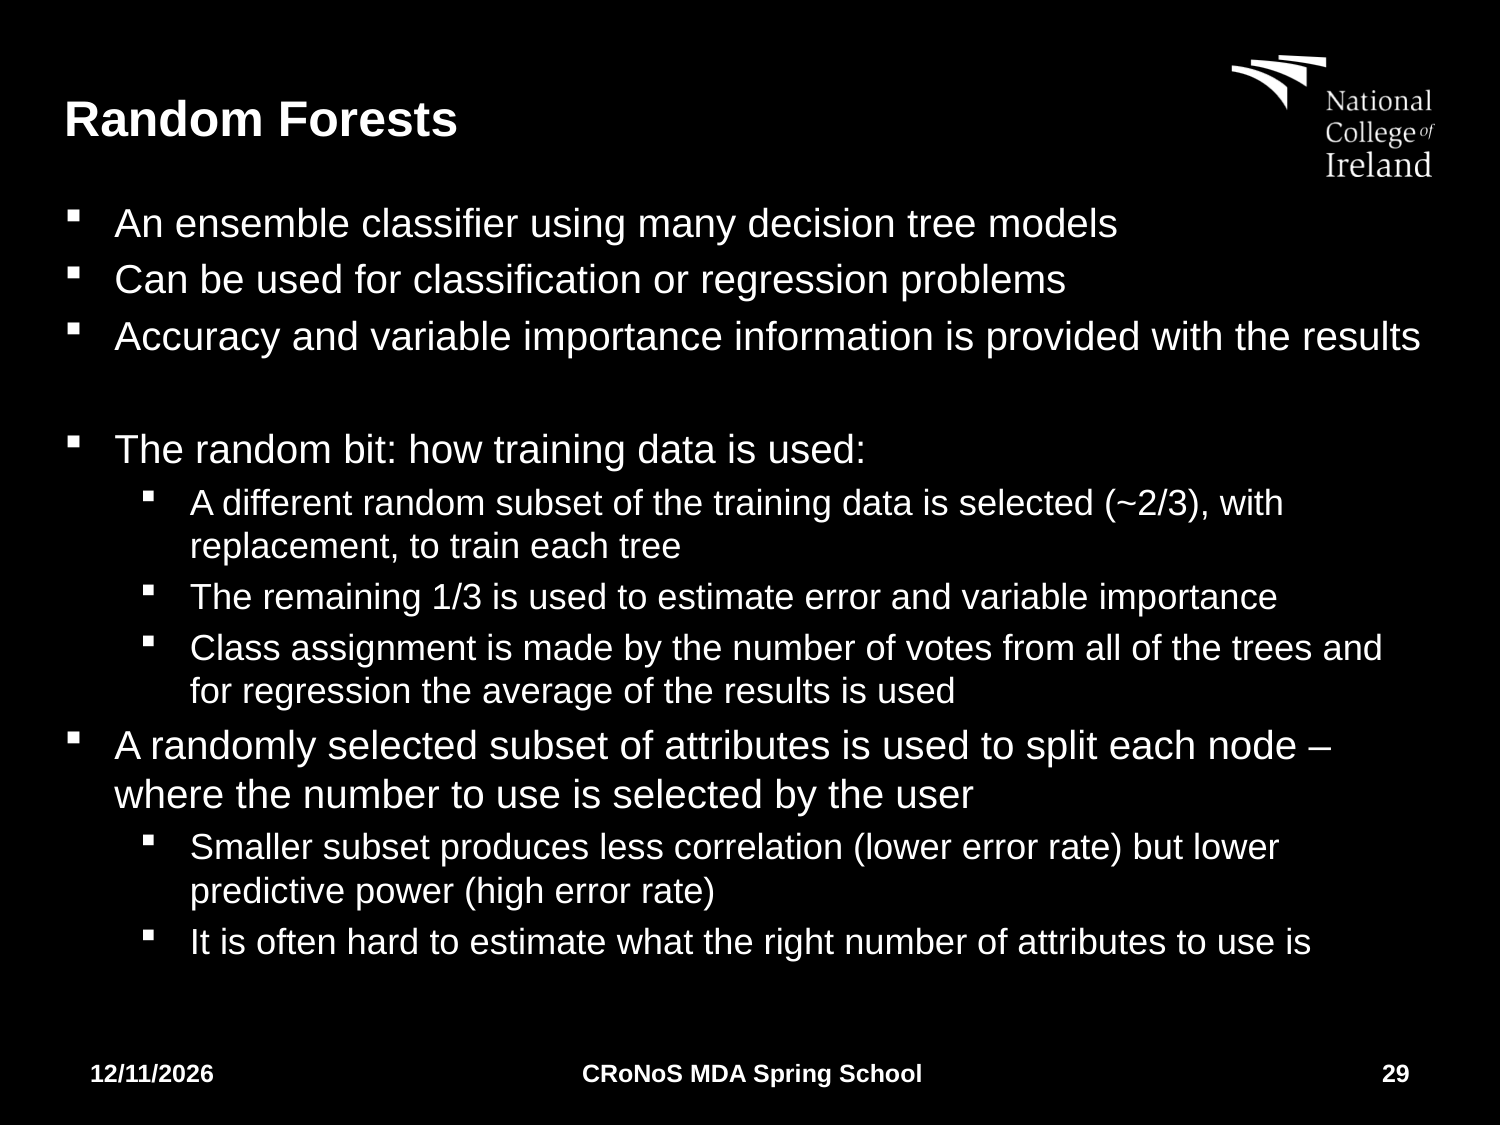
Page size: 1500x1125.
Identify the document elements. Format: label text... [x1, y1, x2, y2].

picture [1231, 54, 1436, 178]
title Random Forests [63, 54, 1199, 148]
footer CRoNoS MDA Spring School [458, 1042, 1047, 1103]
slide_number 29 [1074, 1042, 1425, 1103]
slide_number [75, 1042, 425, 1103]
list An ensemble classifier using many decision tree models Can be used for classification or regression problems Accuracy and variable importance information is provided with the results The random bit: how training data is used: A different random subset of the training data is selected (~2/3), with replacement, to train each tree The remaining 1/3 is used to estimate error and variable importance Class assignment is made by the number of votes from all of the trees and for regression the average of the results is used A randomly selected subset of attributes is used to split each node – where the number to use is selected by the user Smaller subset produces less correlation (lower error rate) but lower predictive power (high error rate) It is often hard to estimate what the right number of attributes to use is [64, 196, 1436, 1000]
